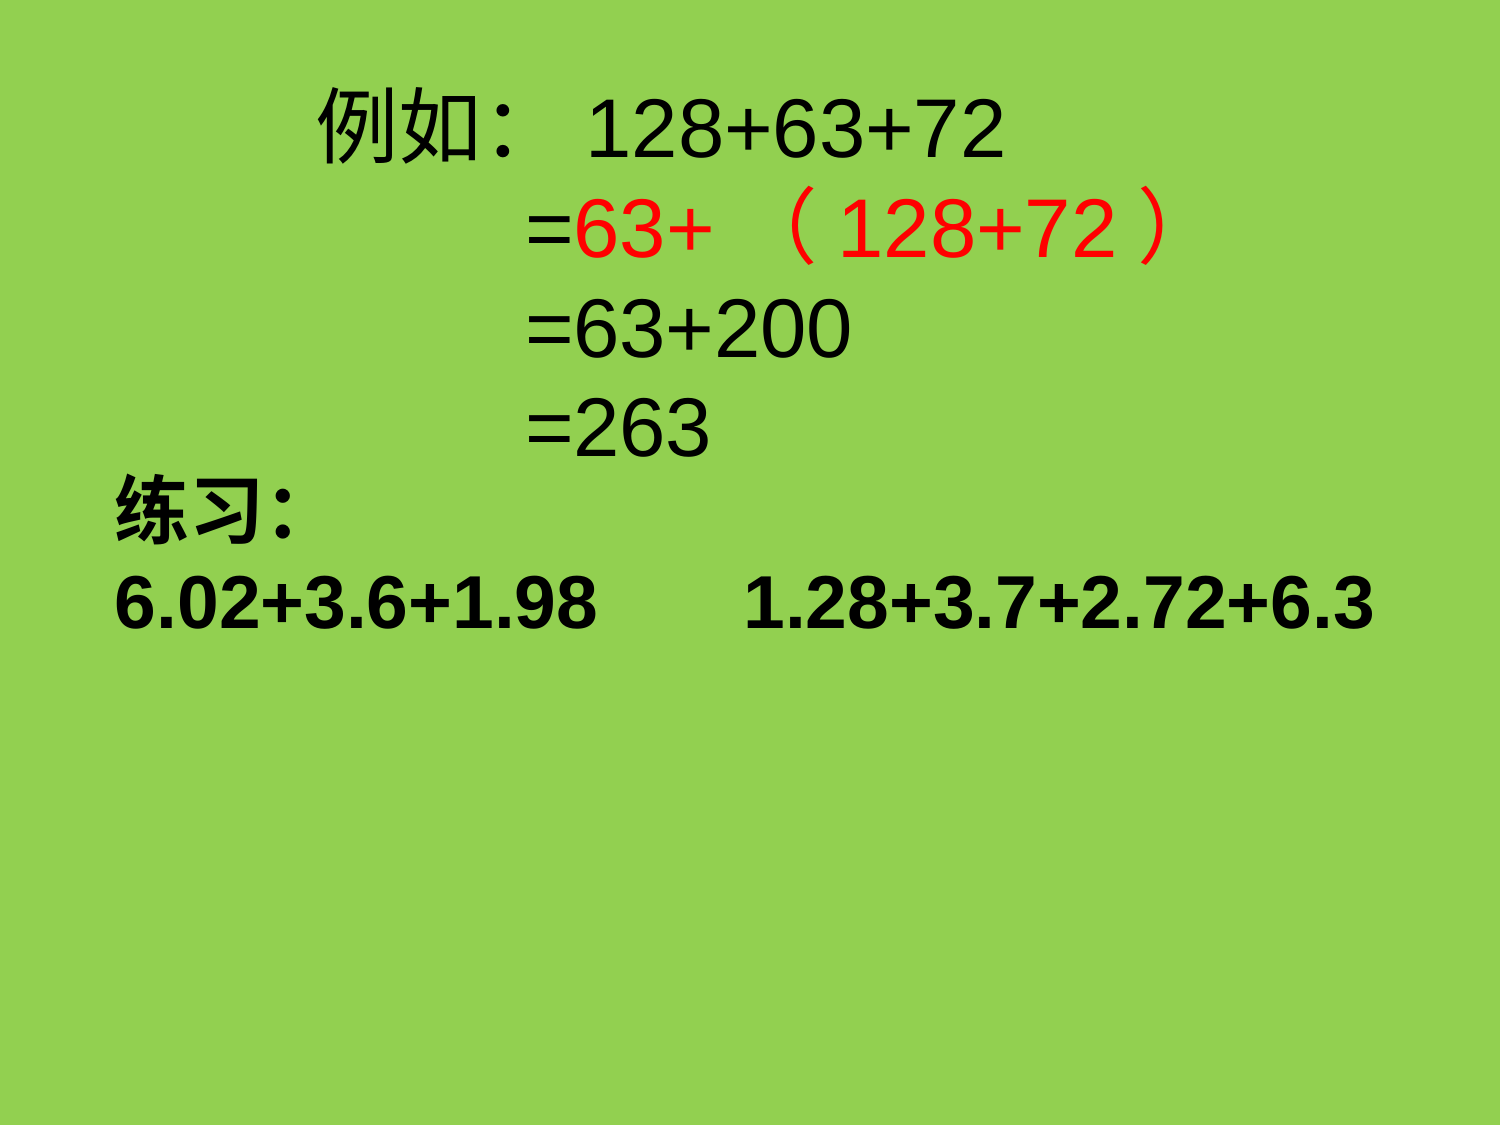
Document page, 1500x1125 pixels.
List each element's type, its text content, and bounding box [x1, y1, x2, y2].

text_box 例如：128+63+72 =63+（128+72） =63+200 =263 [301, 66, 1247, 456]
text_box 练习： 6.02+3.6+1.98 1.28+3.7+2.72+6.3 [100, 456, 1391, 651]
